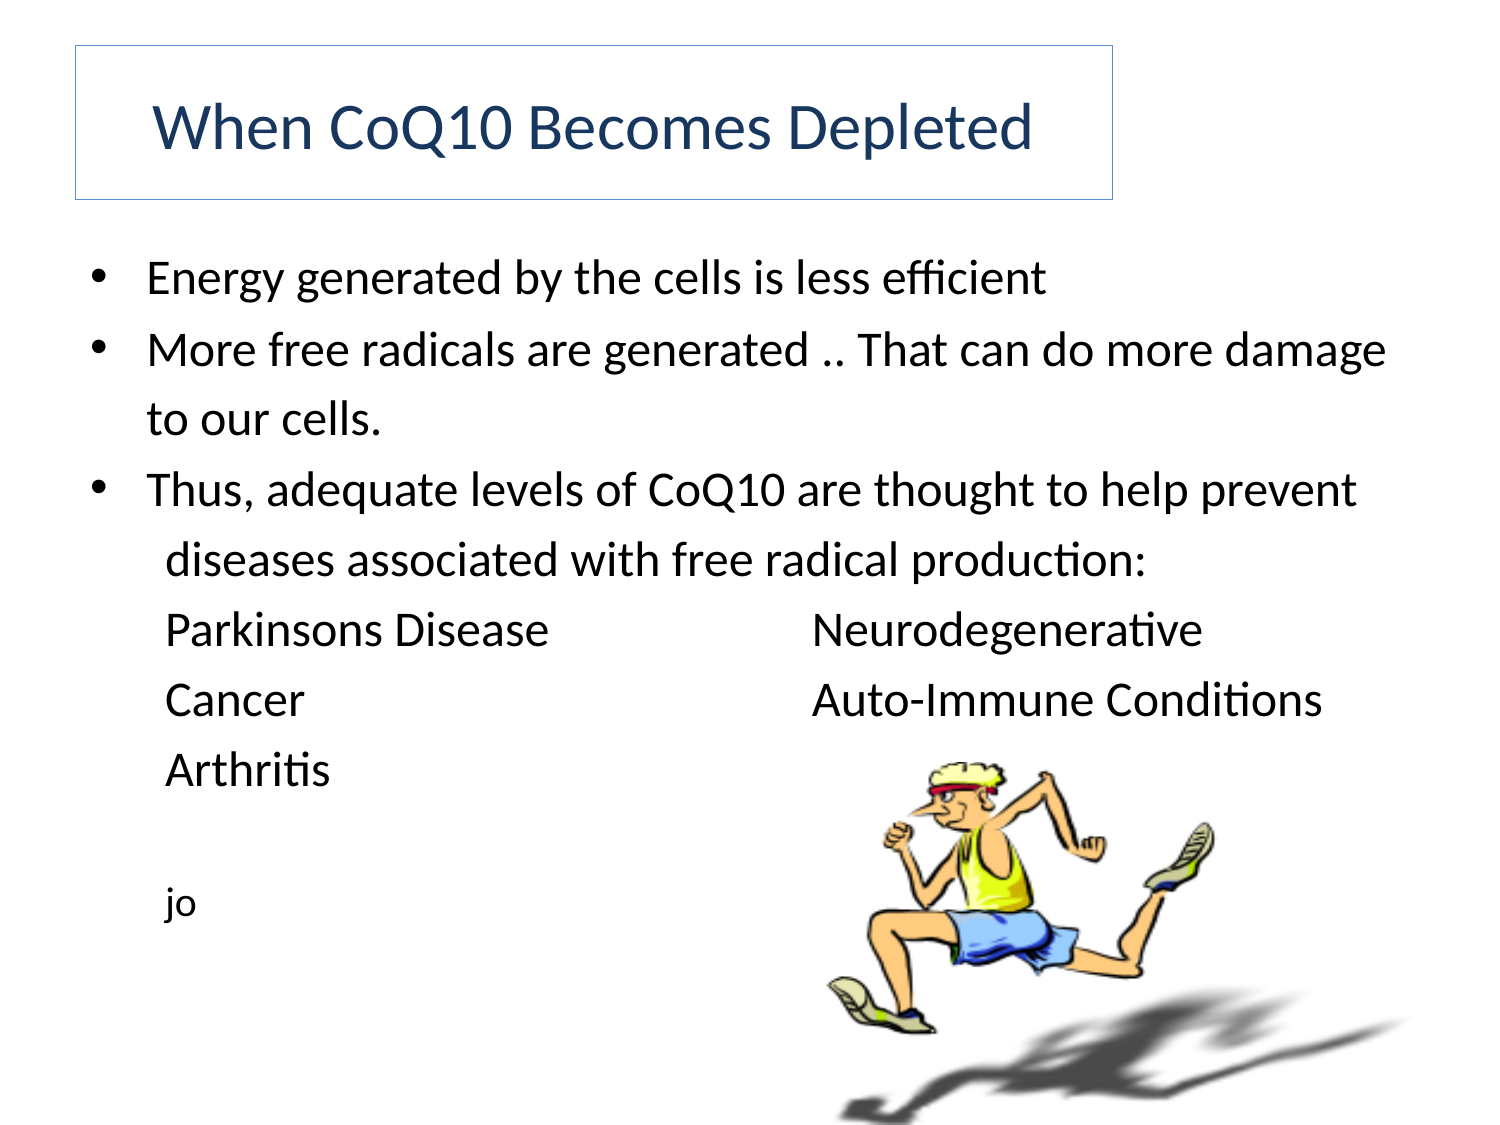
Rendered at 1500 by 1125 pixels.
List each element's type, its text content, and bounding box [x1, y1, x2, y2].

list Energy generated by the cells is less efficient More free radicals are generated .. That can do more damage to our cells. Thus, adequate levels of CoQ10 are thought to help prevent diseases associated with free radical production: Parkinsons Disease Neurodegenerative Cancer Auto-Immune Conditions Arthritis jo [75, 237, 1425, 980]
picture [787, 762, 1500, 1125]
title When CoQ10 Becomes Depleted [75, 45, 1113, 200]
